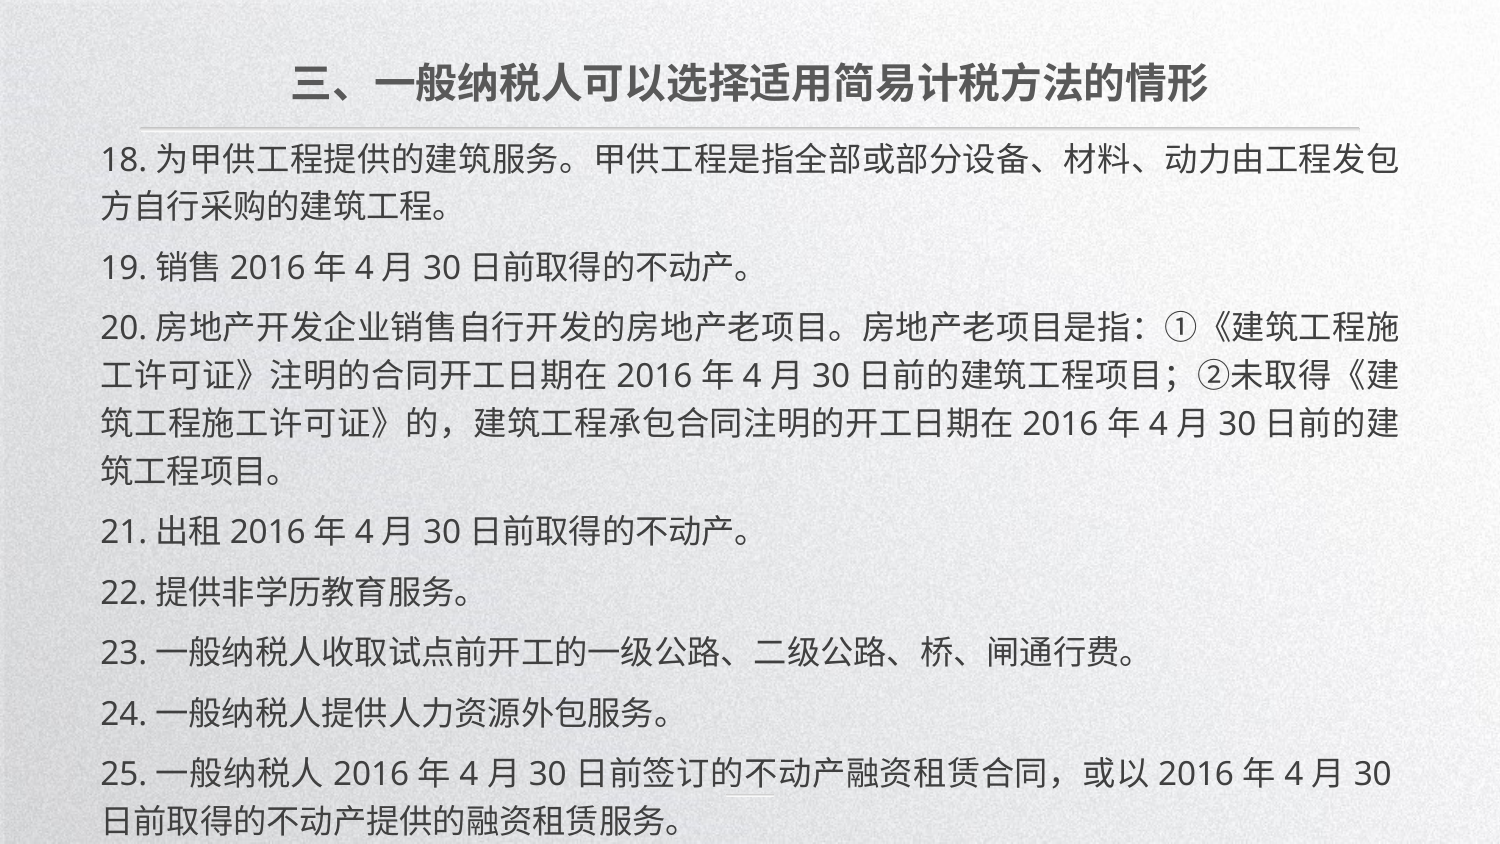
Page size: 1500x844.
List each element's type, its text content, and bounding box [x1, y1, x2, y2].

text_box 三、一般纳税人可以选择适用简易计税方法的情形 [260, 51, 1240, 113]
picture [0, 0, 1500, 844]
text_box 18.为甲供工程提供的建筑服务。甲供工程是指全部或部分设备、材料、动力由工程发包方自行采购的建筑工程。 19.销售2016年4月30日前取得的不动产。 20.房地产开发企业销售自行开发的房地产老项目。房地产老项目是指：①《建筑工程施工许可证》注明的合同开工日期在2016年4月30日前的建筑工程项目；②未取得《建筑工程施工许可证》的，建筑工程承包合同注明的开工日期在2016年4月30日前的建筑工程项目。 21.出租2016年4月30日前取得的不动产。 22.提供非学历教育服务。 23.一般纳税人收取试点前开工的一级公路、二级公路、桥、闸通行费。 24.一般纳税人提供人力资源外包服务。 25.一般纳税人2016年4月30日前签订的不动产融资租赁合同，或以2016年4月30日前取得的不动产提供的融资租赁服务。 [100, 129, 1400, 844]
